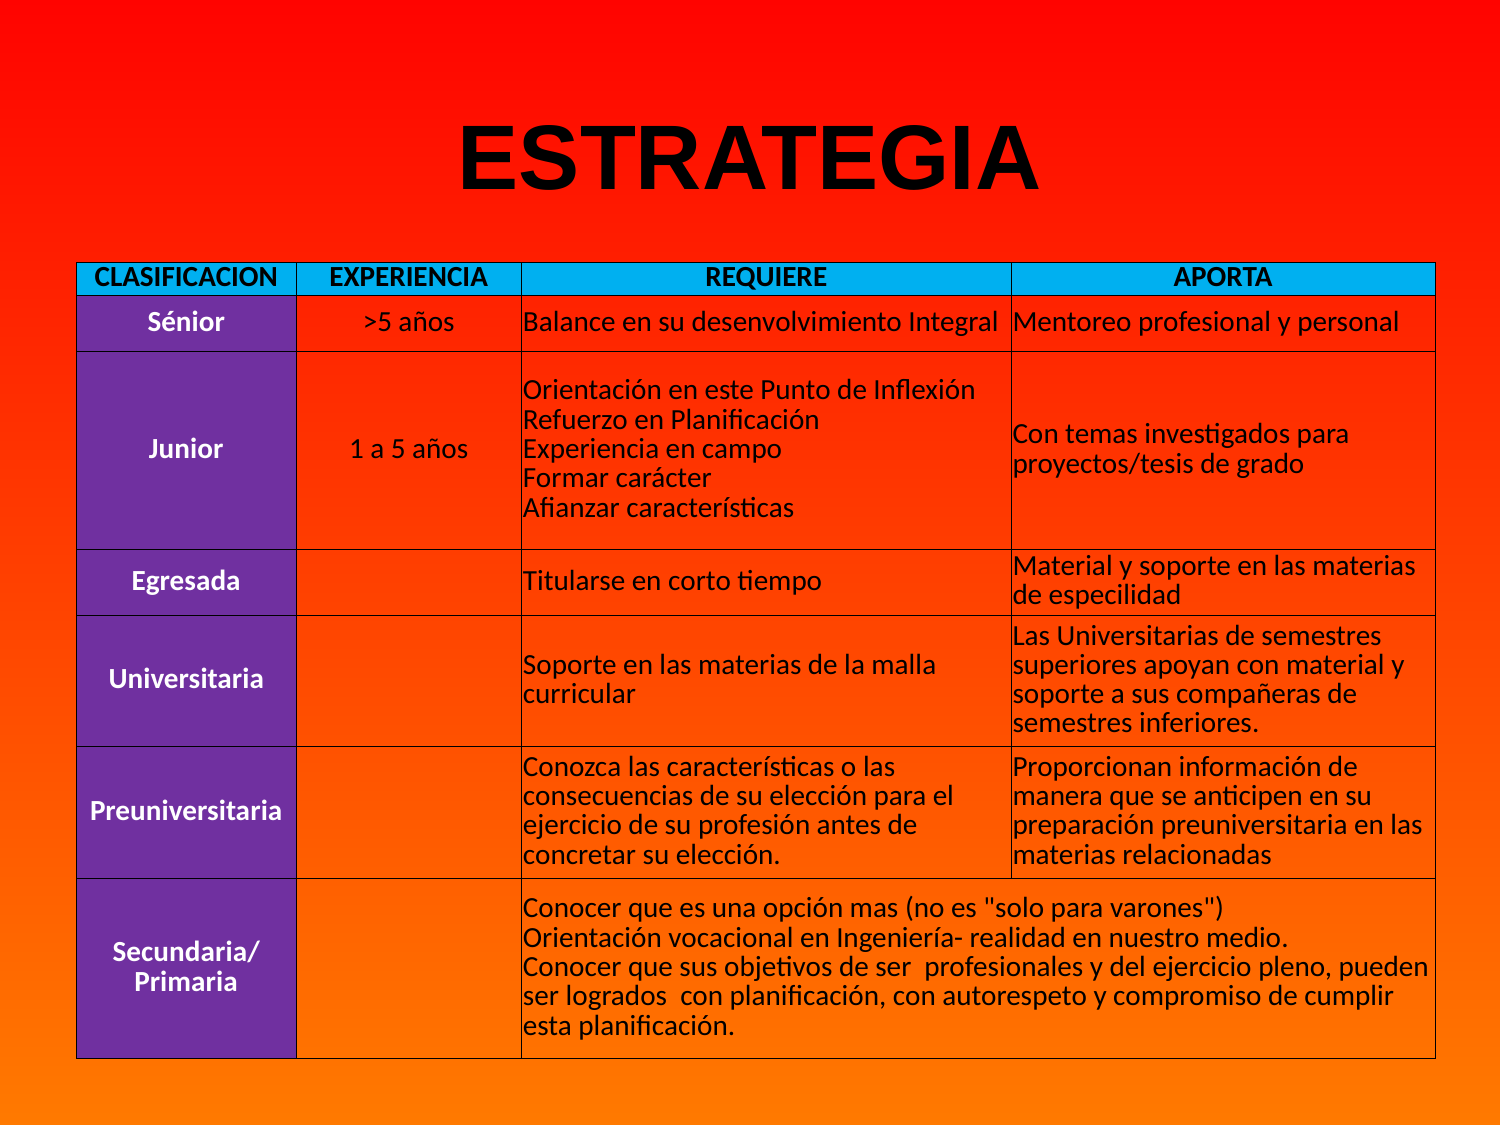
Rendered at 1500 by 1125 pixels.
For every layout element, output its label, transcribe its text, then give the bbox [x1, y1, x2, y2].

table_cell Universitaria [77, 616, 296, 746]
table_cell Sénior [77, 296, 296, 351]
table_cell Egresada [77, 550, 296, 615]
table_cell Soporte en las materias de la malla curricular [522, 616, 1011, 746]
table_cell [297, 747, 521, 878]
table_cell Con temas investigados para proyectos/tesis de grado [1012, 352, 1435, 549]
table_cell [297, 879, 521, 1058]
table_cell [297, 550, 521, 615]
table_cell >5 años [297, 296, 521, 351]
table_header CLASIFICACION [77, 263, 296, 295]
table_cell Titularse en corto tiempo [522, 550, 1011, 615]
table_cell Orientación en este Punto de Inflexión Refuerzo en Planificación Experiencia en campo Formar carácter Afianzar características [522, 352, 1011, 549]
table_cell Mentoreo profesional y personal [1012, 296, 1435, 351]
table_cell Secundaria/ Primaria [77, 879, 296, 1058]
table_header APORTA [1012, 263, 1435, 295]
table_header EXPERIENCIA [297, 263, 521, 295]
table_cell Proporcionan información de manera que se anticipen en su preparación preuniversitaria en las materias relacionadas [1012, 747, 1435, 878]
table_cell 1 a 5 años [297, 352, 521, 549]
table_cell Material y soporte en las materias de especilidad [1012, 550, 1435, 615]
title ESTRATEGIA [75, 37, 1425, 241]
table_cell Conozca las características o las consecuencias de su elección para el ejercicio de su profesión antes de concretar su elección. [522, 747, 1011, 878]
table_cell Conocer que es una opción mas (no es "solo para varones") Orientación vocacional en Ingeniería- realidad en nuestro medio. Conocer que sus objetivos de ser profesionales y del ejercicio pleno, pueden ser logrados con planificación, con autorespeto y compromiso de cumplir esta planificación. [522, 879, 1435, 1058]
table_cell Balance en su desenvolvimiento Integral [522, 296, 1011, 351]
table_cell Preuniversitaria [77, 747, 296, 878]
table_cell Junior [77, 352, 296, 549]
table_header REQUIERE [522, 263, 1011, 295]
table_cell [297, 616, 521, 746]
table_cell Las Universitarias de semestres superiores apoyan con material y soporte a sus compañeras de semestres inferiores. [1012, 616, 1435, 746]
